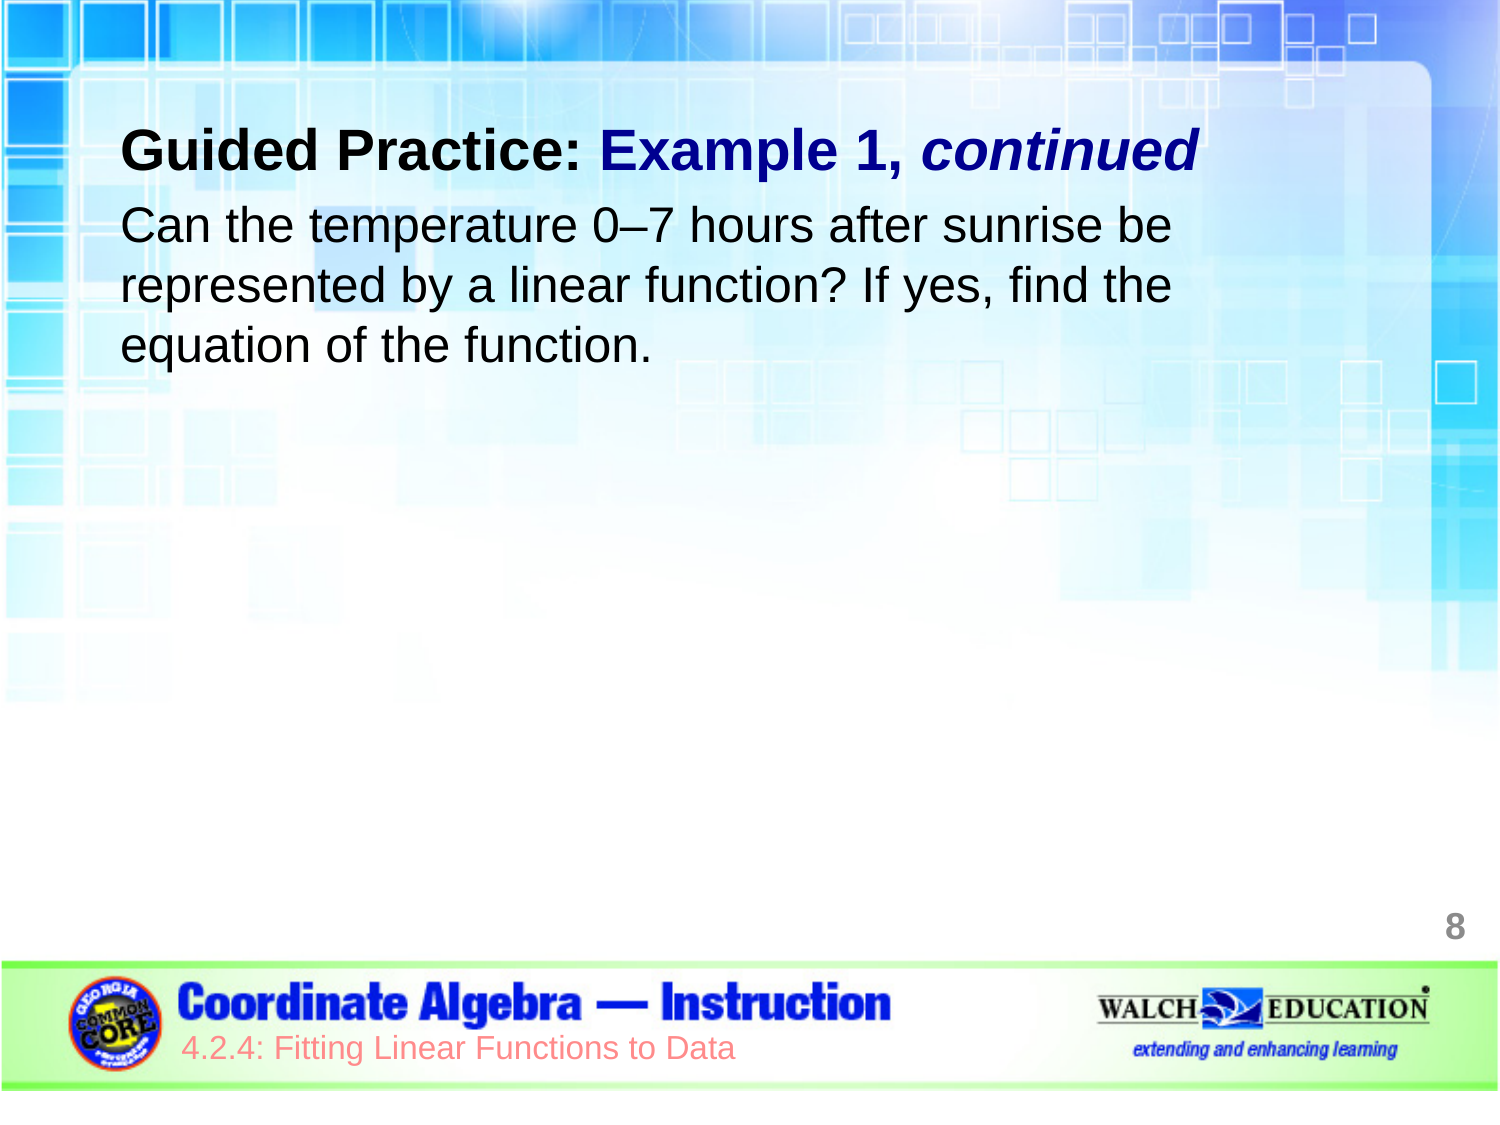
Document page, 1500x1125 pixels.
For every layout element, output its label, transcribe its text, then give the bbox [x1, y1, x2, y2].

footer 4.2.4: Fitting Linear Functions to Data [166, 1024, 1080, 1069]
slide_number 8 [1361, 901, 1481, 949]
picture [1, 0, 1500, 1091]
subtitle Guided Practice: Example 1, continued Can the temperature 0–7 hours after sunrise be represented by a linear function? If yes, find the equation of the function. [105, 105, 1394, 925]
